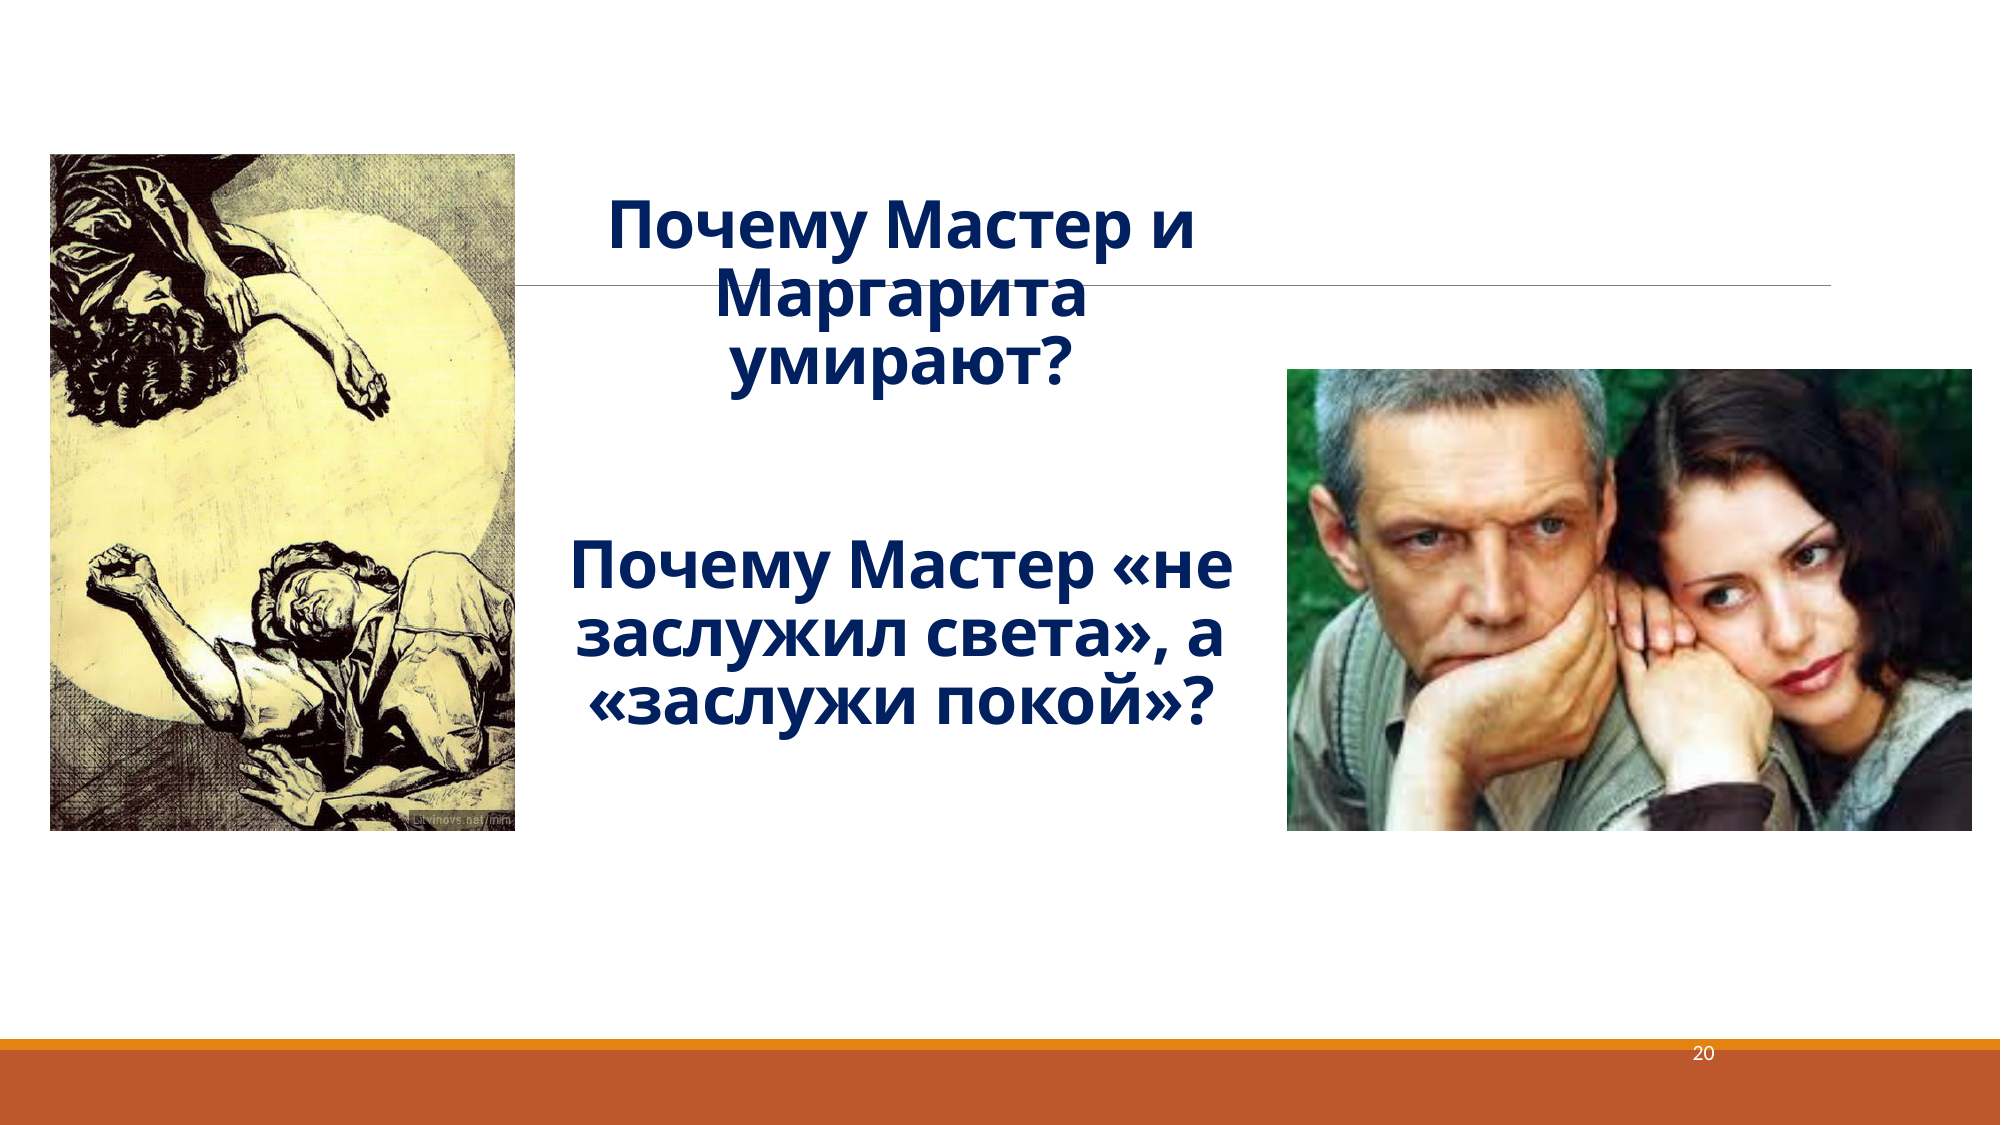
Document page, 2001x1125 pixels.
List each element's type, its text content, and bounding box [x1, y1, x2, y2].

title Почему Мастер и Маргарита умирают? Почему Мастер «не заслужил света», а «заслужи покой»? [542, 87, 1260, 746]
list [1286, 368, 1973, 832]
picture [49, 153, 516, 832]
slide_number 20 [1629, 1014, 1730, 1089]
